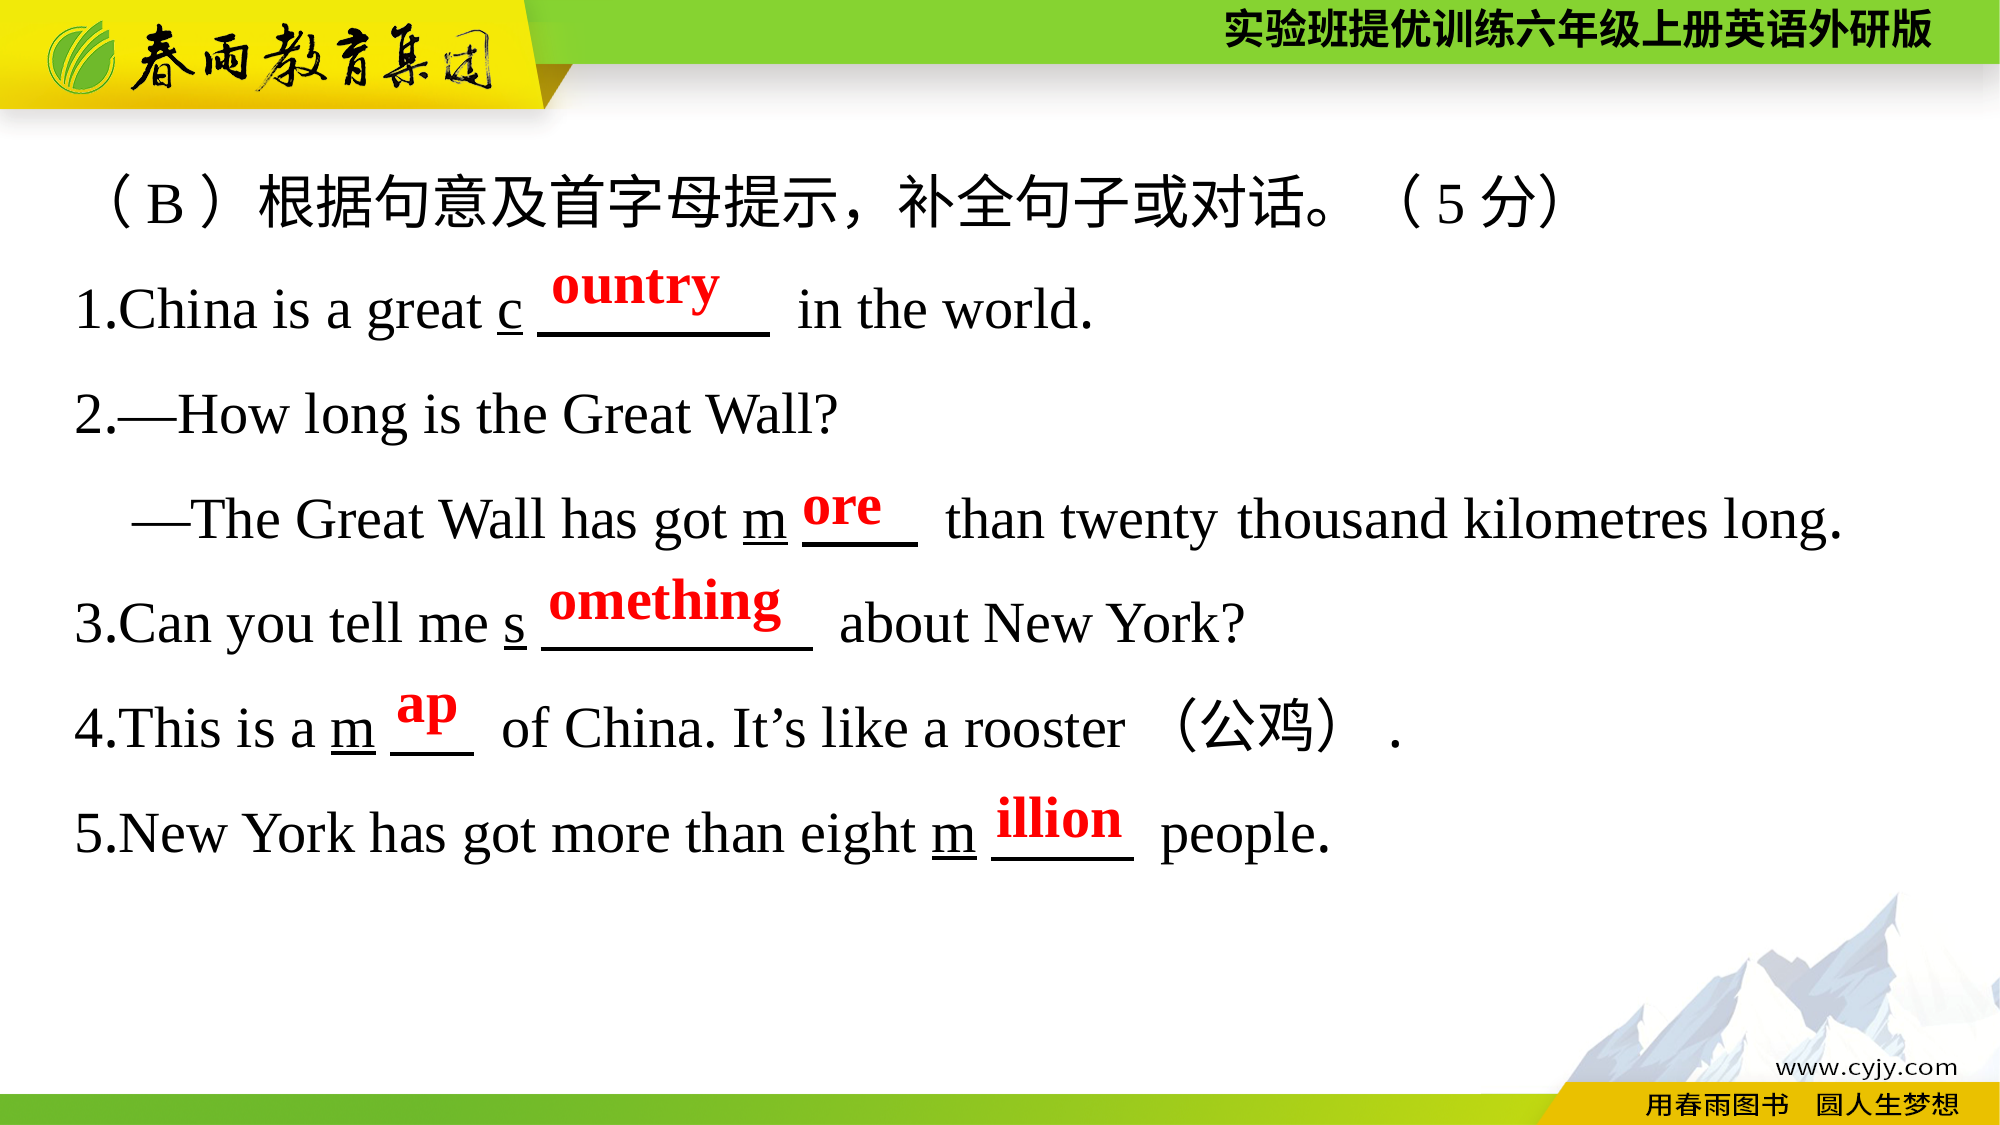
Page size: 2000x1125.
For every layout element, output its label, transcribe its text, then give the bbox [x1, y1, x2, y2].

text_box ore [787, 458, 898, 544]
text_box ountry [537, 237, 736, 323]
text_box ap [382, 656, 474, 742]
list （B）根据句意及首字母提示，补全句子或对话。（5分） 1.China is a great c in the world. 2.—How long is the Great Wall? —The Great Wall has got m than twenty thousand kilometres long. 3.Can you tell me s about New York? 4.This is a m of China. It’s like a rooster（公鸡）. 5.New York has got more than eight m people. [59, 122, 1944, 880]
text_box illion [981, 772, 1138, 857]
text_box omething [533, 553, 797, 639]
picture [0, 0, 2000, 1125]
